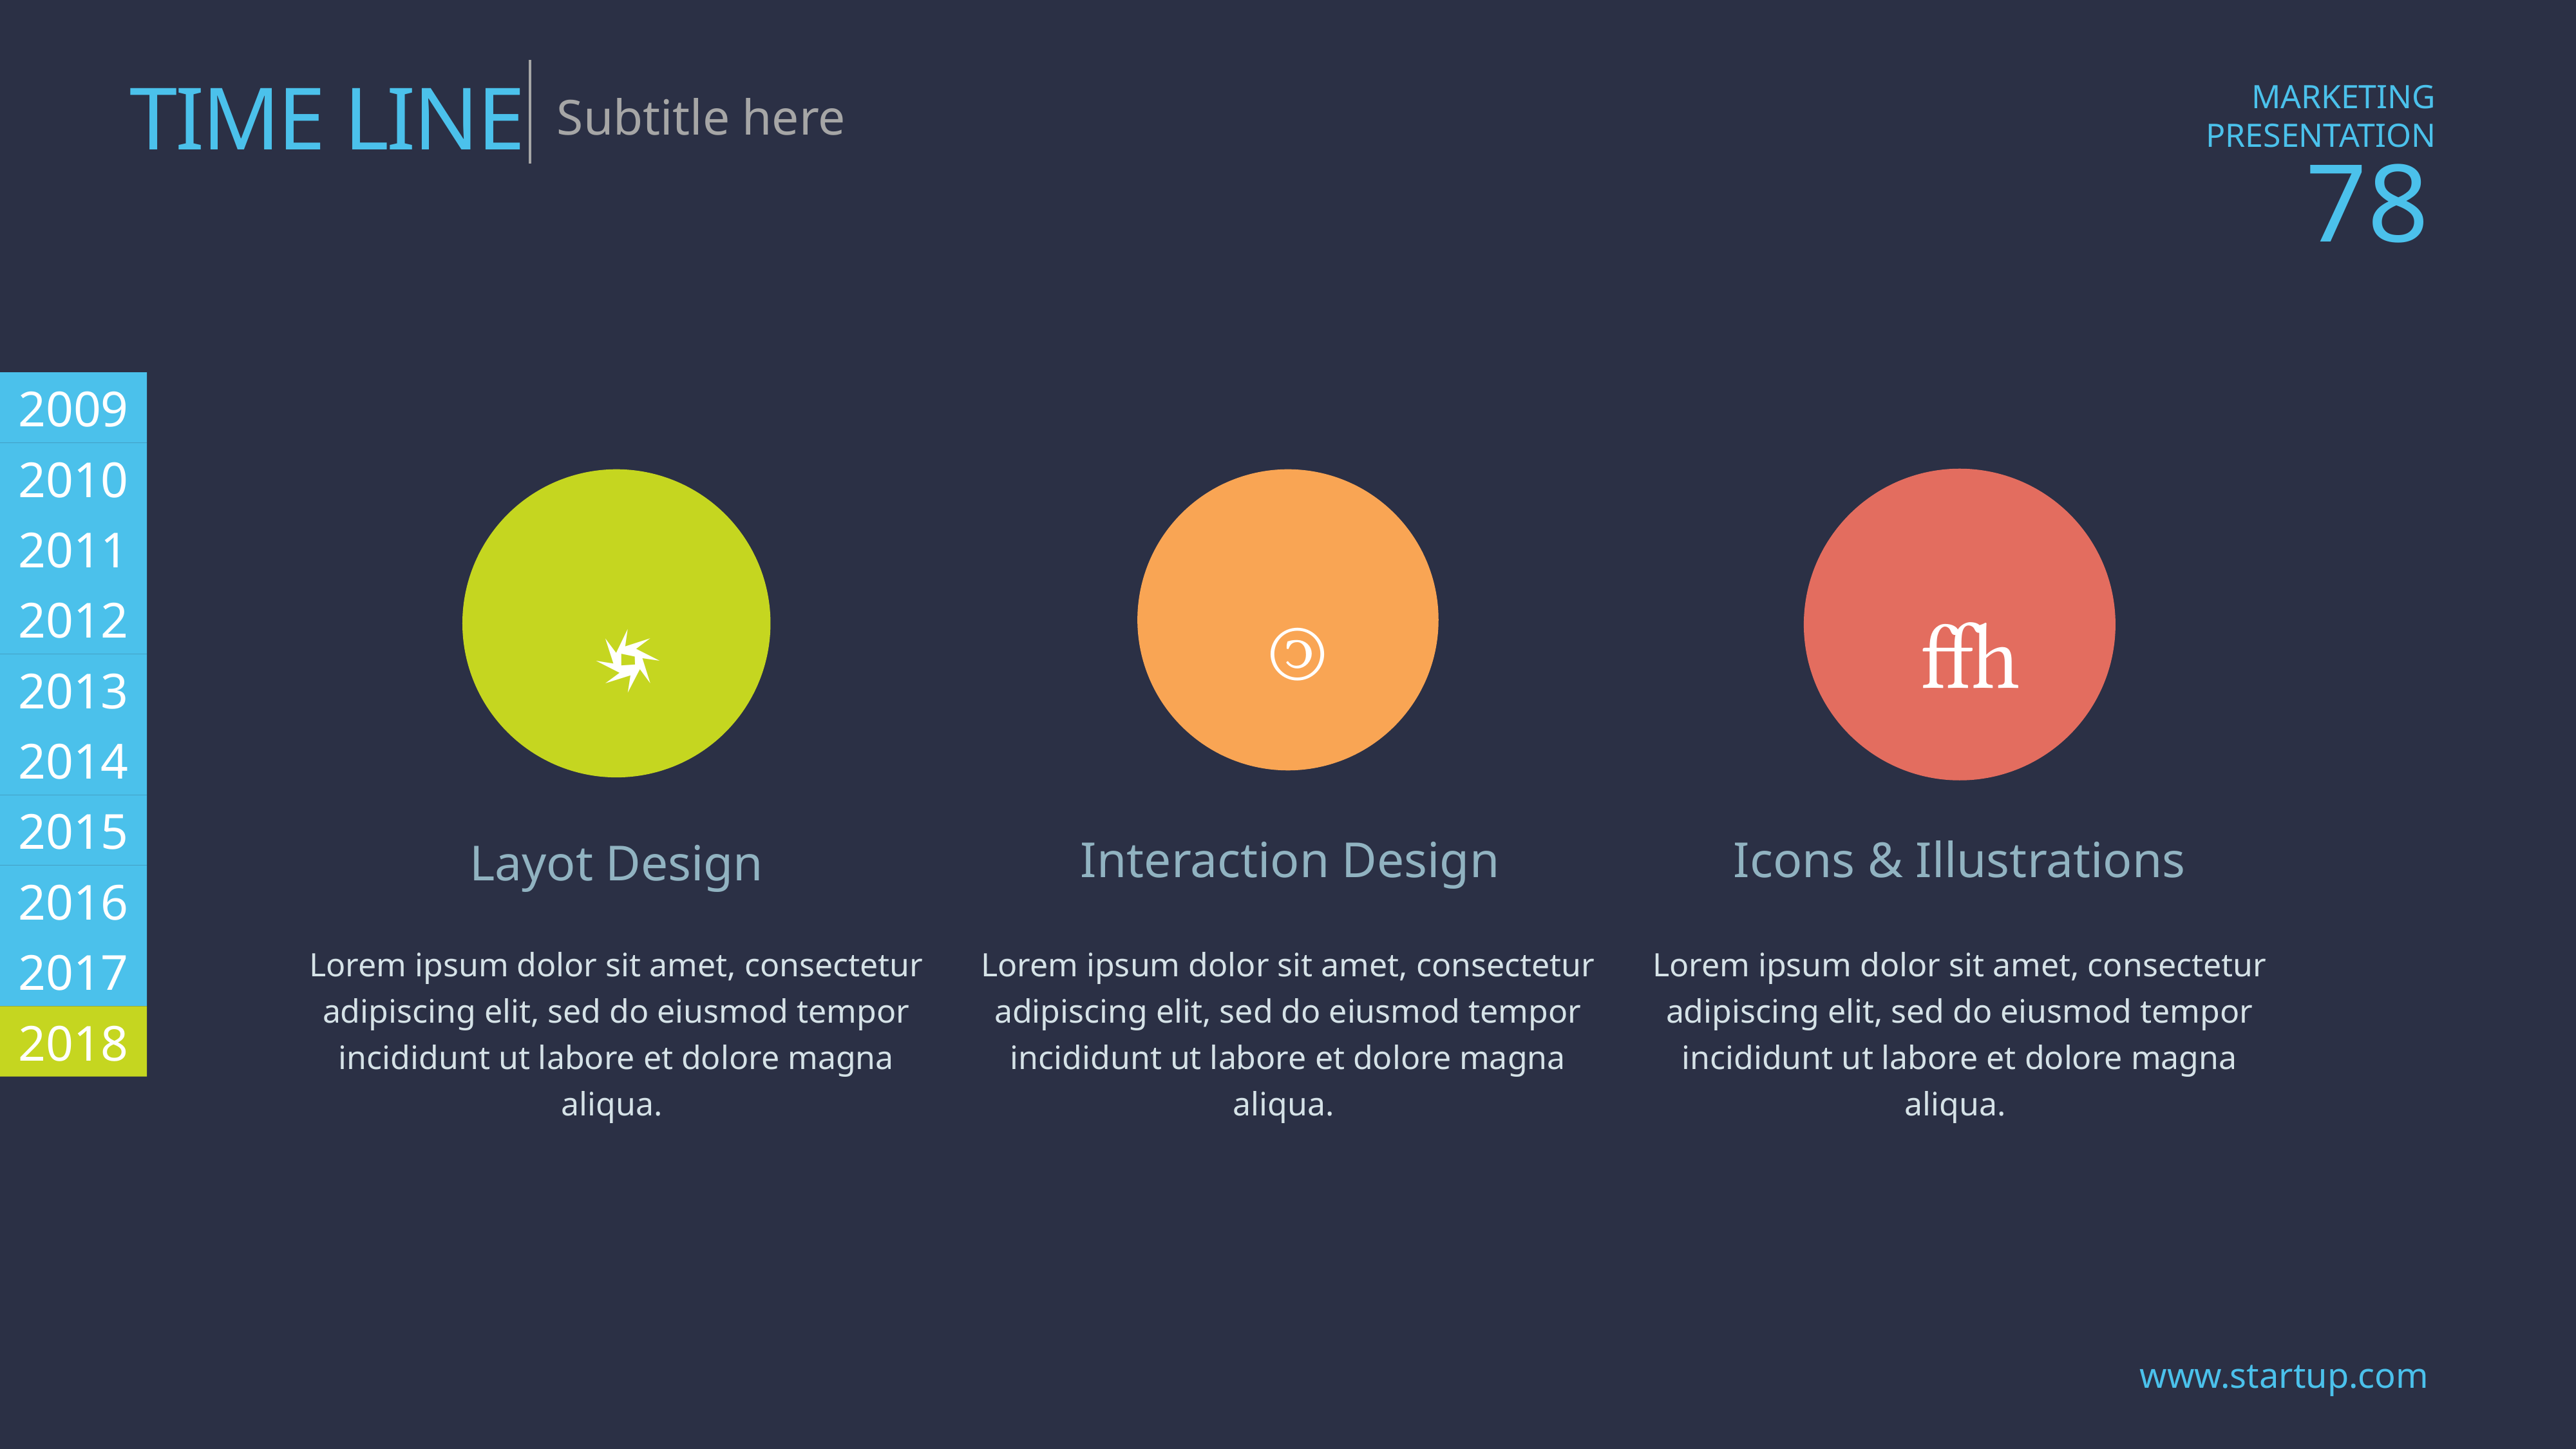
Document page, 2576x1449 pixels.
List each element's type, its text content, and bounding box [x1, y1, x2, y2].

text_box [461, 468, 772, 779]
text_box 2014 [0, 724, 147, 794]
text_box Lorem ipsum dolor sit amet, consectetur adipiscing elit, sed do eiusmod tempor incididunt ut labore et dolore magna aliqua. [975, 936, 1601, 1122]
text_box [1137, 468, 1439, 772]
text_box 2012 [0, 583, 147, 654]
text_box Lorem ipsum dolor sit amet, consectetur adipiscing elit, sed do eiusmod tempor incididunt ut labore et dolore magna aliqua. [303, 936, 929, 1122]
text_box 2017 [0, 935, 147, 1005]
text_box  [1911, 516, 2029, 719]
text_box 2011 [0, 513, 147, 583]
text_box [1803, 468, 2116, 781]
text_box Interaction Design [1080, 829, 1500, 887]
text_box  [1258, 510, 1343, 714]
text_box Icons & Illustrations [1733, 829, 2186, 887]
text_box 2009 [0, 372, 147, 442]
text_box Subtitle here [547, 81, 855, 149]
text_box Layot Design [469, 832, 764, 891]
text_box 2016 [0, 865, 147, 935]
text_box 2018 [0, 1005, 147, 1077]
text_box Lorem ipsum dolor sit amet, consectetur adipiscing elit, sed do eiusmod tempor incididunt ut labore et dolore magna aliqua. [1647, 936, 2273, 1122]
text_box TIME LINE [129, 63, 526, 167]
text_box 2013 [0, 654, 147, 724]
text_box 2010 [0, 442, 147, 513]
text_box  [578, 520, 678, 724]
text_box 2015 [0, 794, 147, 865]
